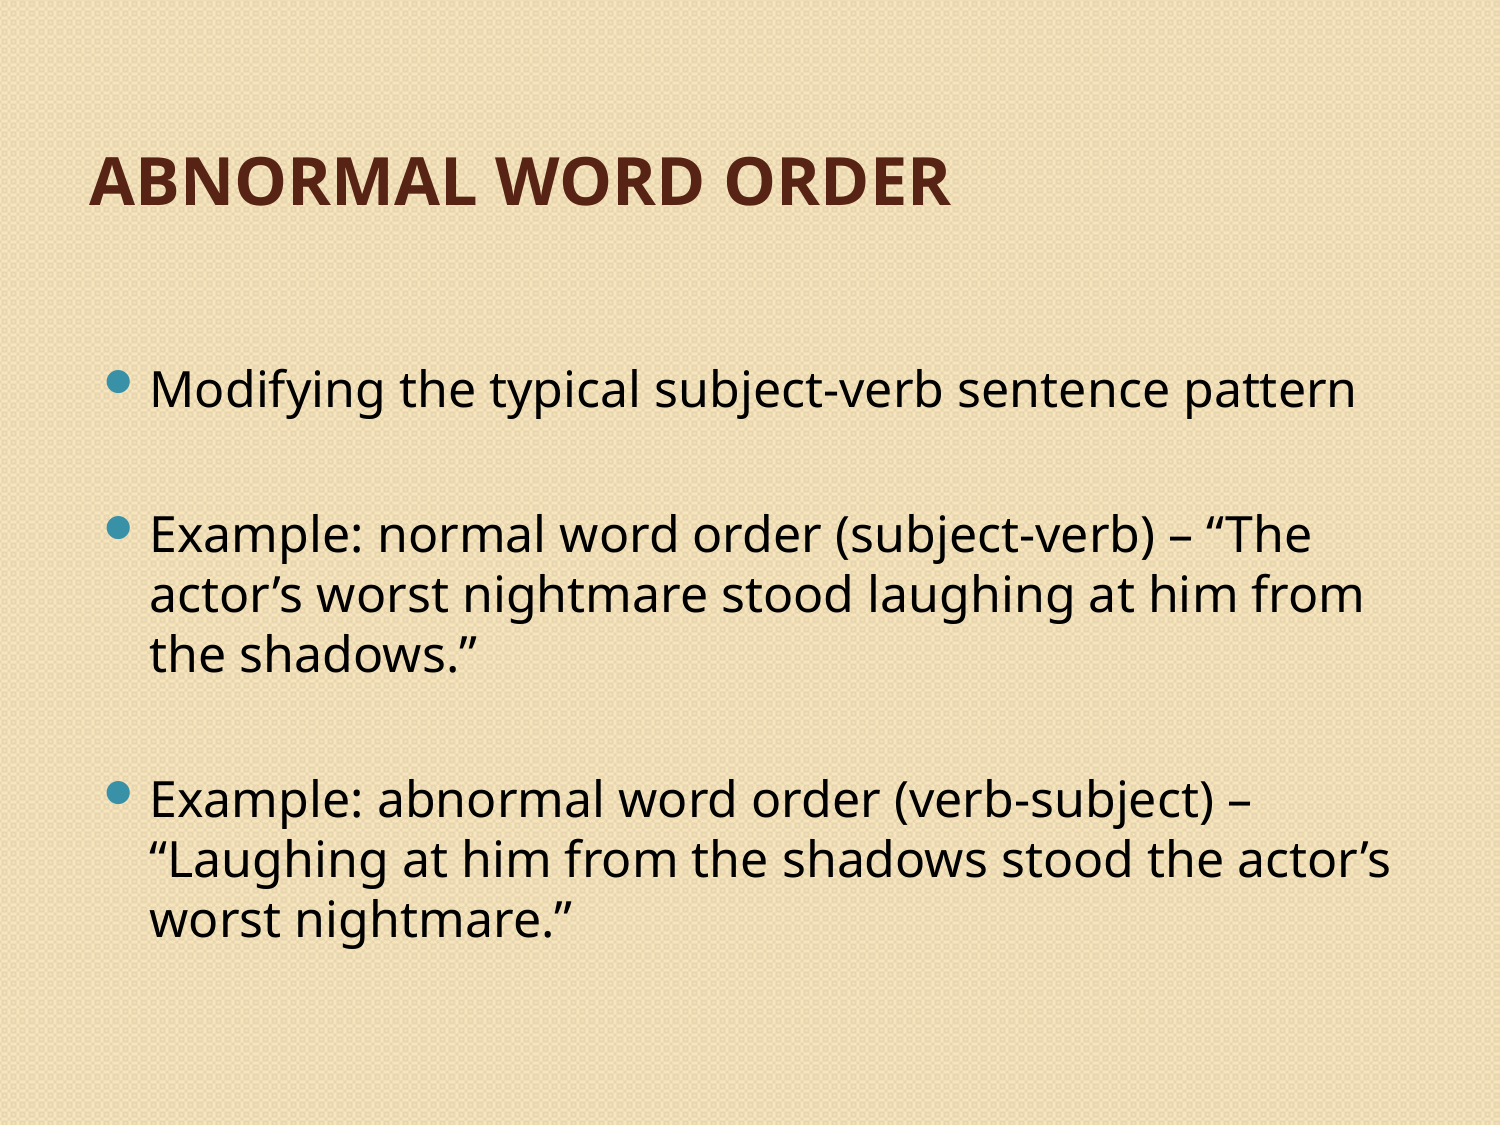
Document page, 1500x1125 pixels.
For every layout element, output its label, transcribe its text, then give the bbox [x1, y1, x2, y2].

list Modifying the typical subject-verb sentence pattern Example: normal word order (subject-verb) – “The actor’s worst nightmare stood laughing at him from the shadows.” Example: abnormal word order (verb-subject) – “Laughing at him from the shadows stood the actor’s worst nightmare.” [75, 350, 1413, 1005]
title Abnormal Word order [75, 0, 1188, 227]
